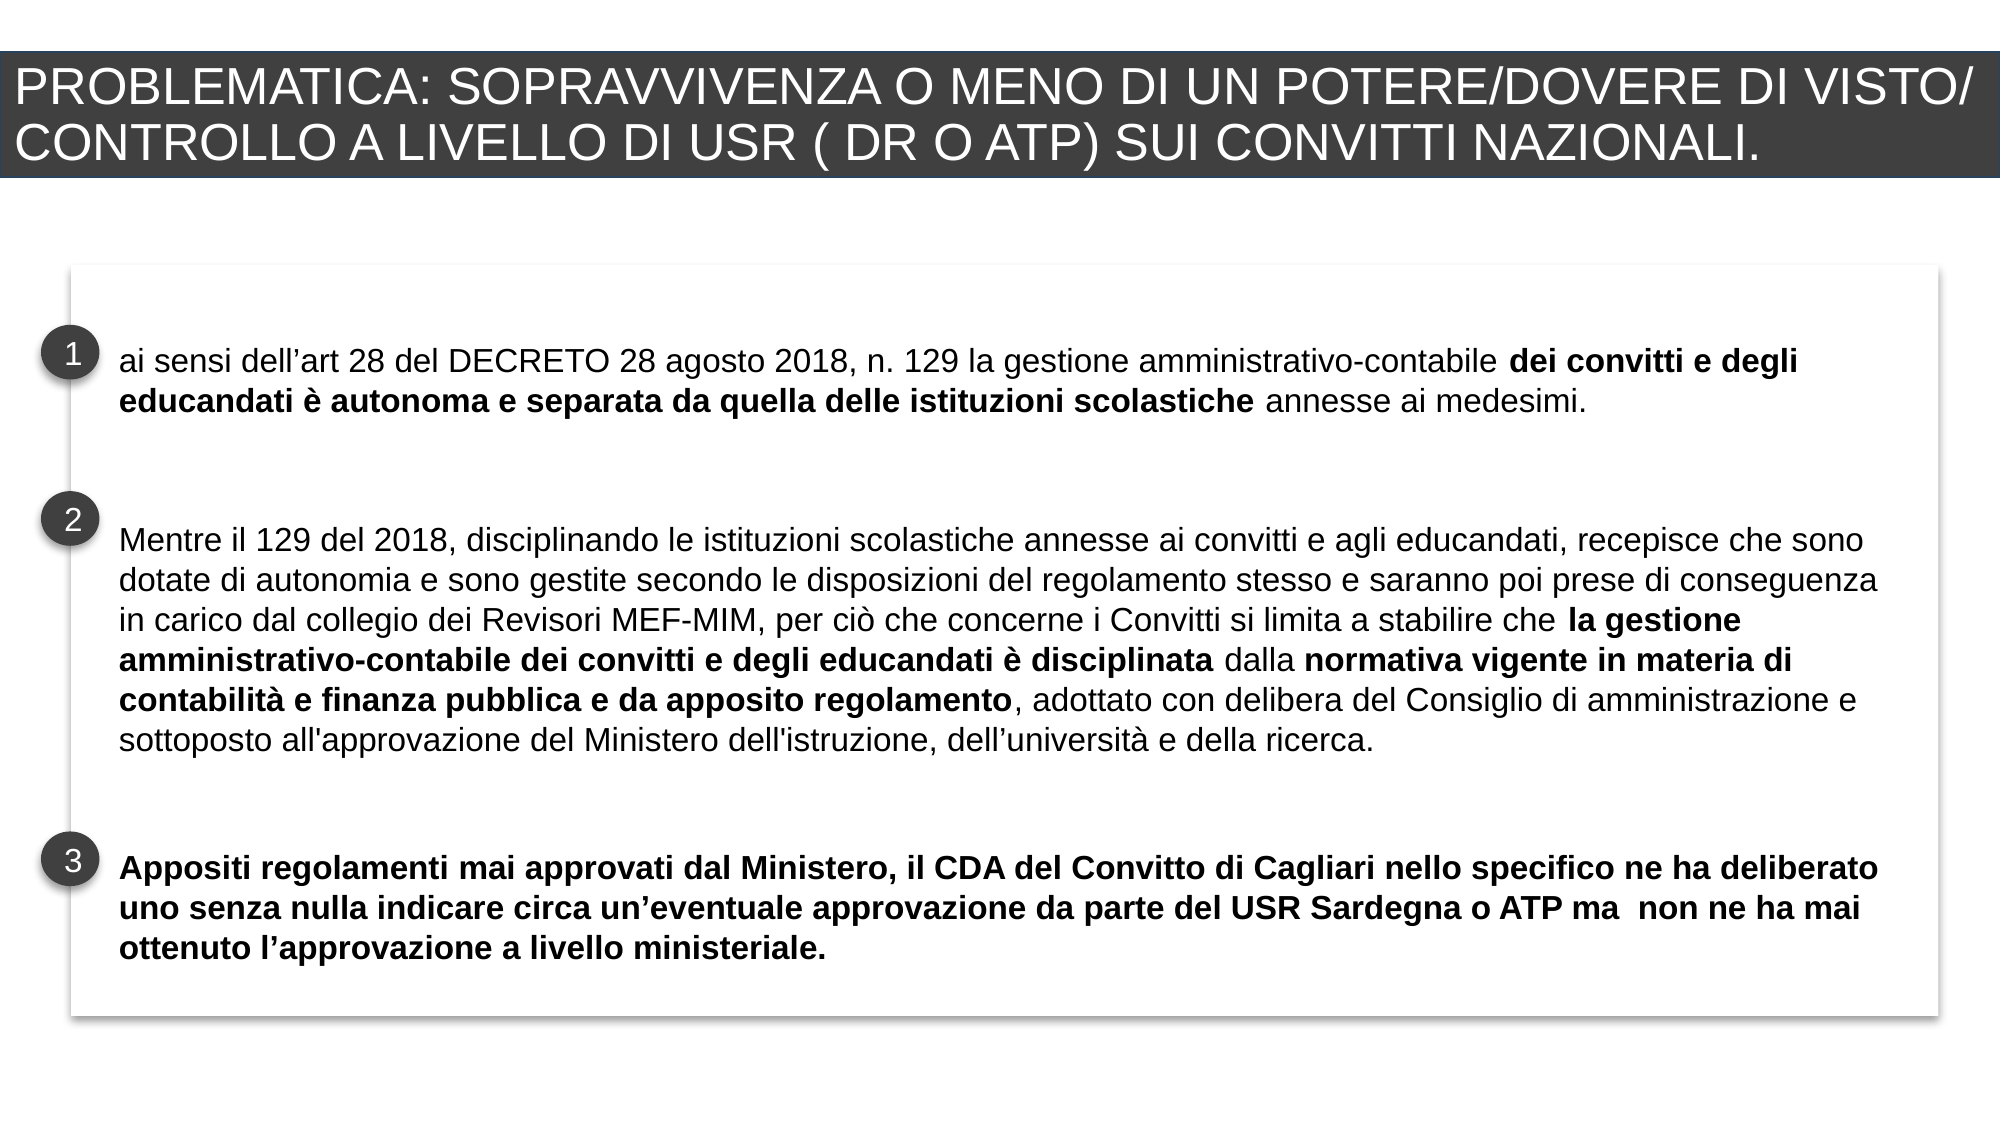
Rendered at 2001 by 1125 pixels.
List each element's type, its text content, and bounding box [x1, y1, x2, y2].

text_box [70, 264, 1940, 1017]
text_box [40, 491, 1911, 769]
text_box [40, 324, 1911, 428]
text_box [40, 831, 1911, 975]
text_box PROBLEMATICA: SOPRAVVIVENZA O MENO DI UN POTERE/DOVERE DI VISTO/ CONTROLLO A LIVELLO DI USR ( DR O ATP) SUI CONVITTI NAZIONALI. [0, 52, 2000, 102]
text_box [0, 102, 2000, 178]
